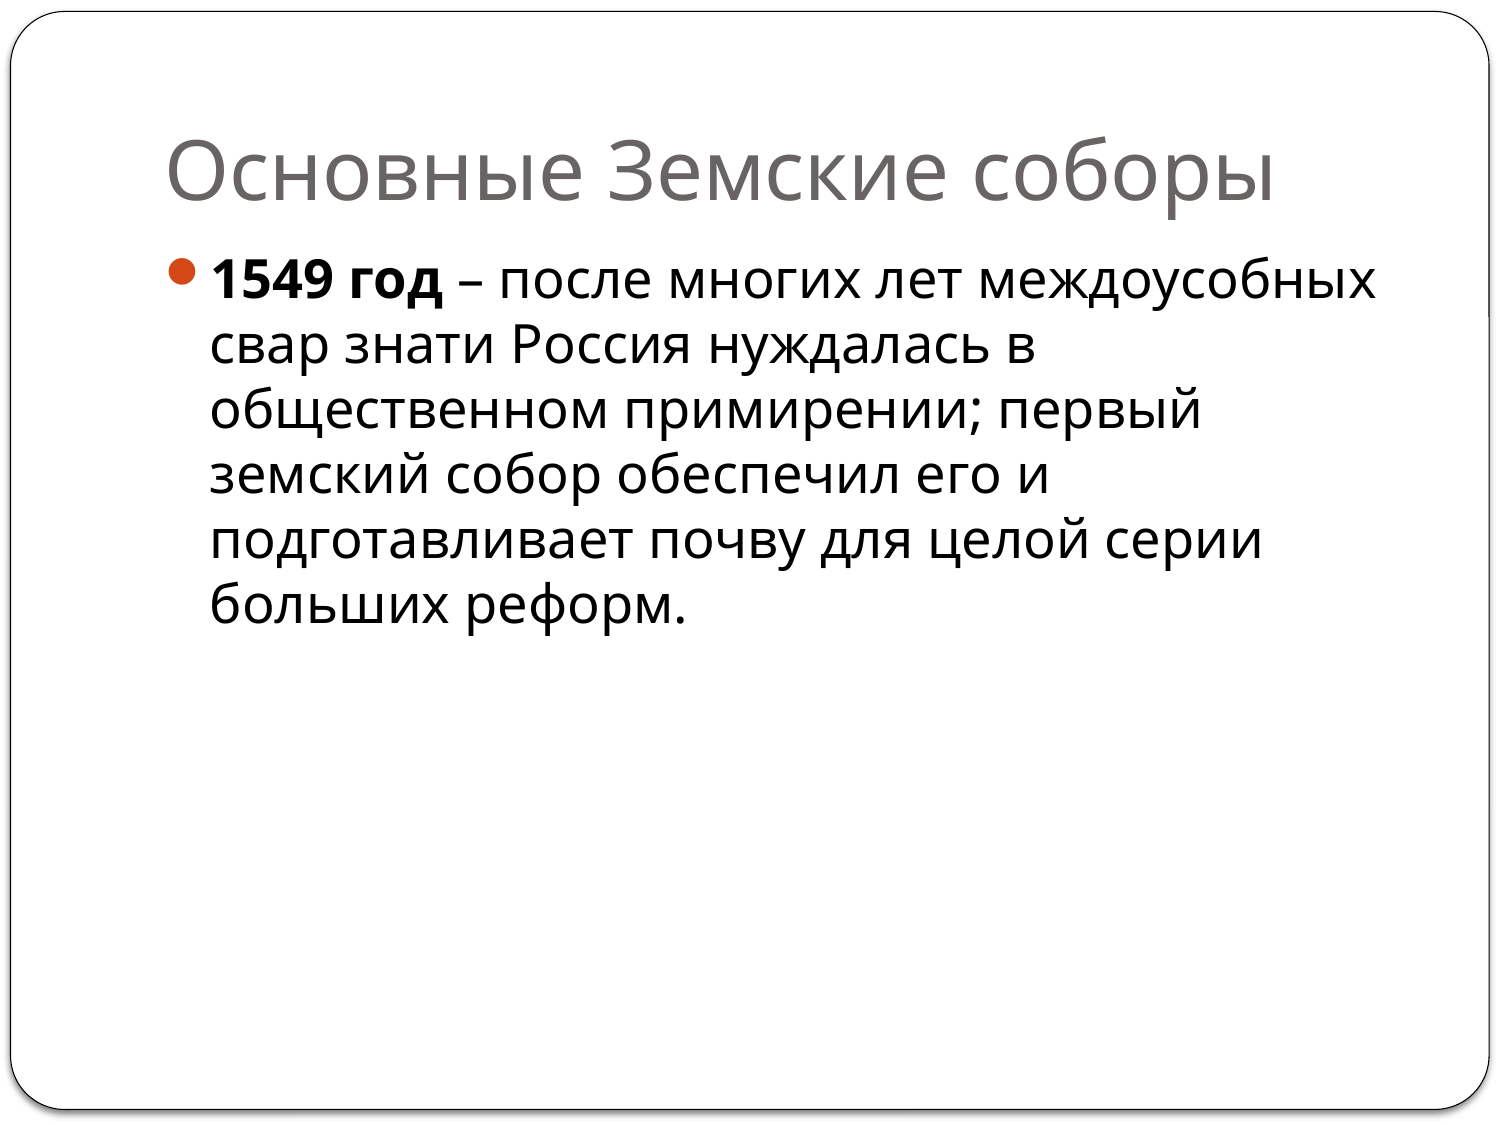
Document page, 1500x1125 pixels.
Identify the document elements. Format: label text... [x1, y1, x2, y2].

title Основные Земские соборы [150, 45, 1425, 233]
list 1549 год – после многих лет междоусобных свар знати Россия нуждалась в общественном примирении; первый земский собор обеспечил его и подготавливает почву для целой серии больших реформ. [150, 237, 1425, 988]
